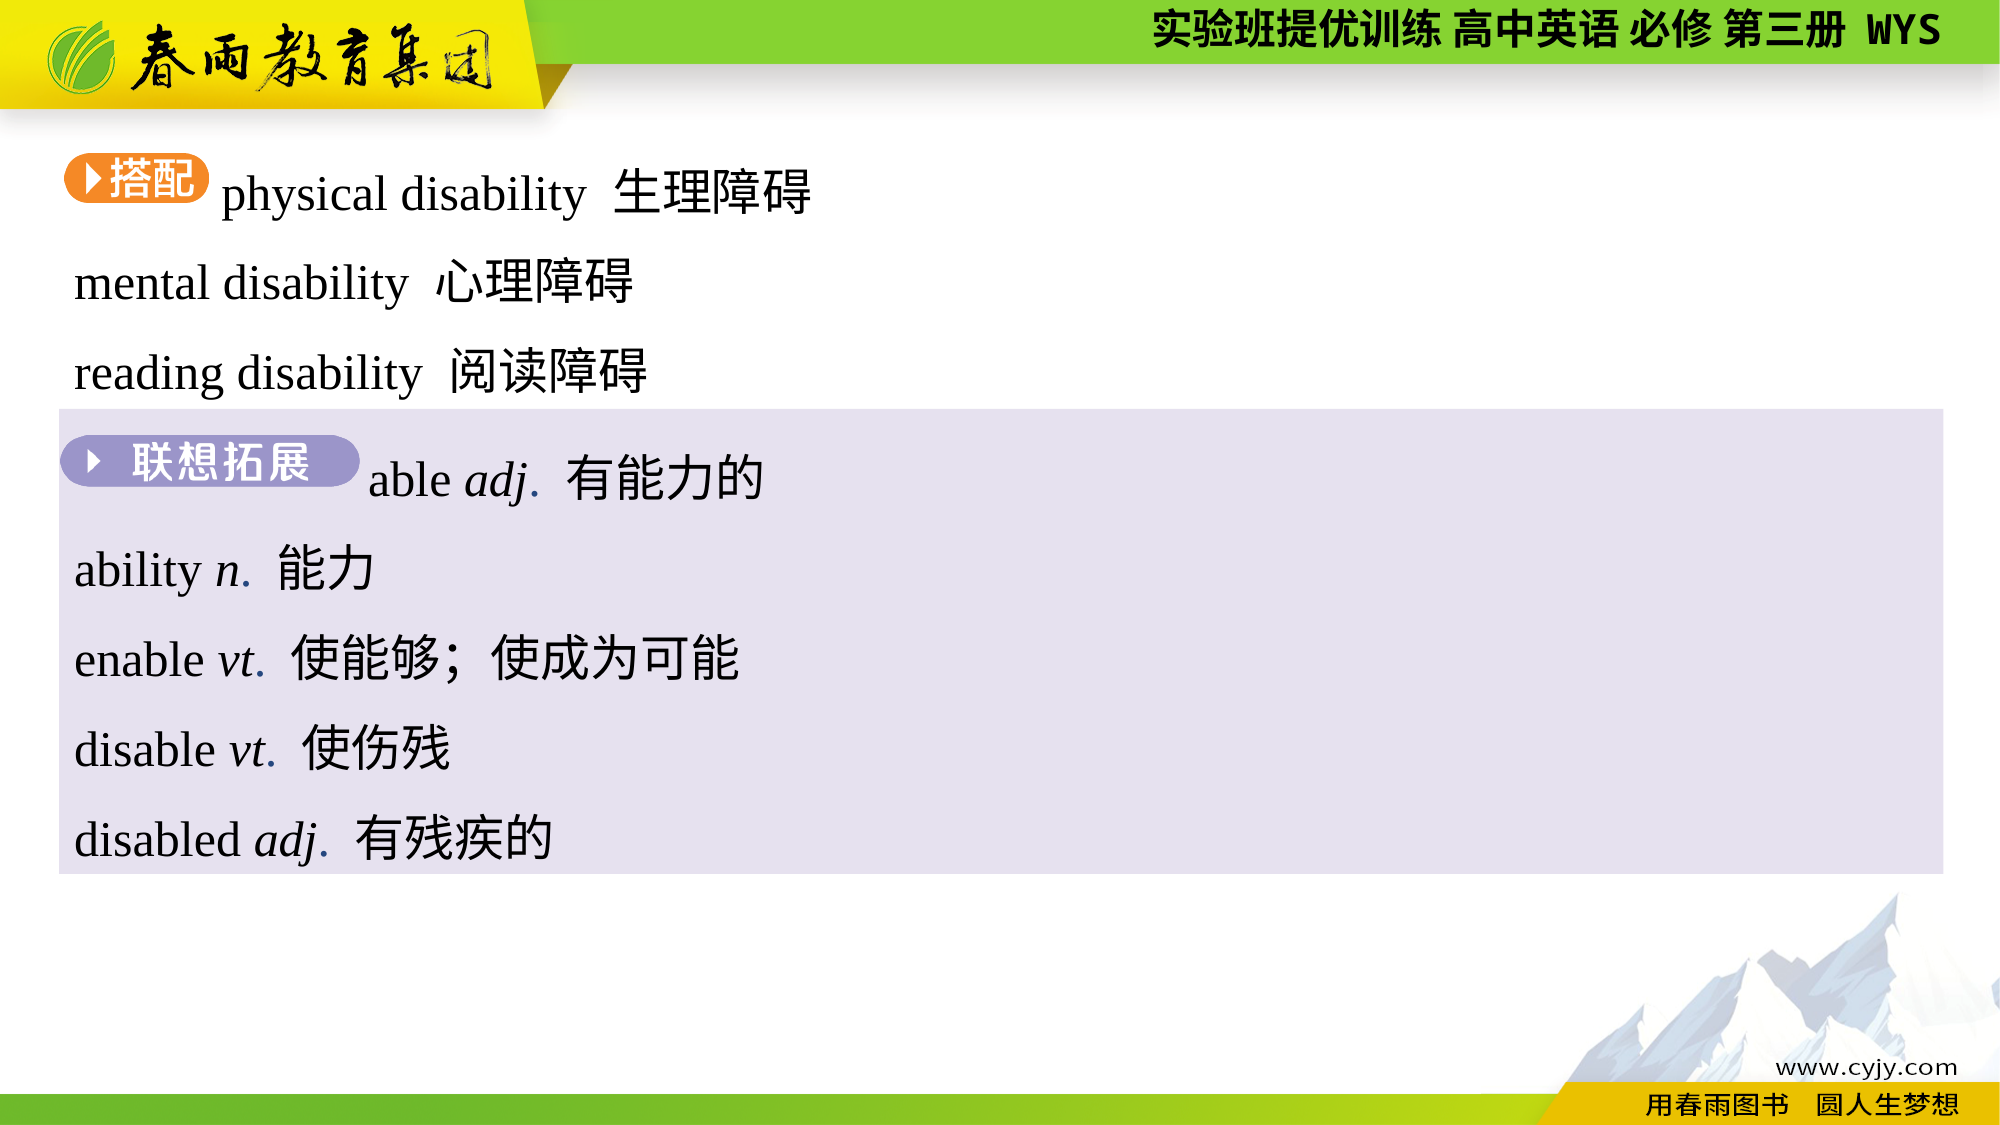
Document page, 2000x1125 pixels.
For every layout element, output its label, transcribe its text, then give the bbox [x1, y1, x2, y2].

text_box able adj. 有能力的 ability n. 能力 enable vt. 使能够；使成为可能 disable vt. 使伤残 disabled adj. 有残疾的 [59, 408, 1944, 874]
picture [0, 0, 2000, 1125]
list physical disability 生理障碍 mental disability 心理障碍 reading disability 阅读障碍 [59, 122, 1944, 399]
